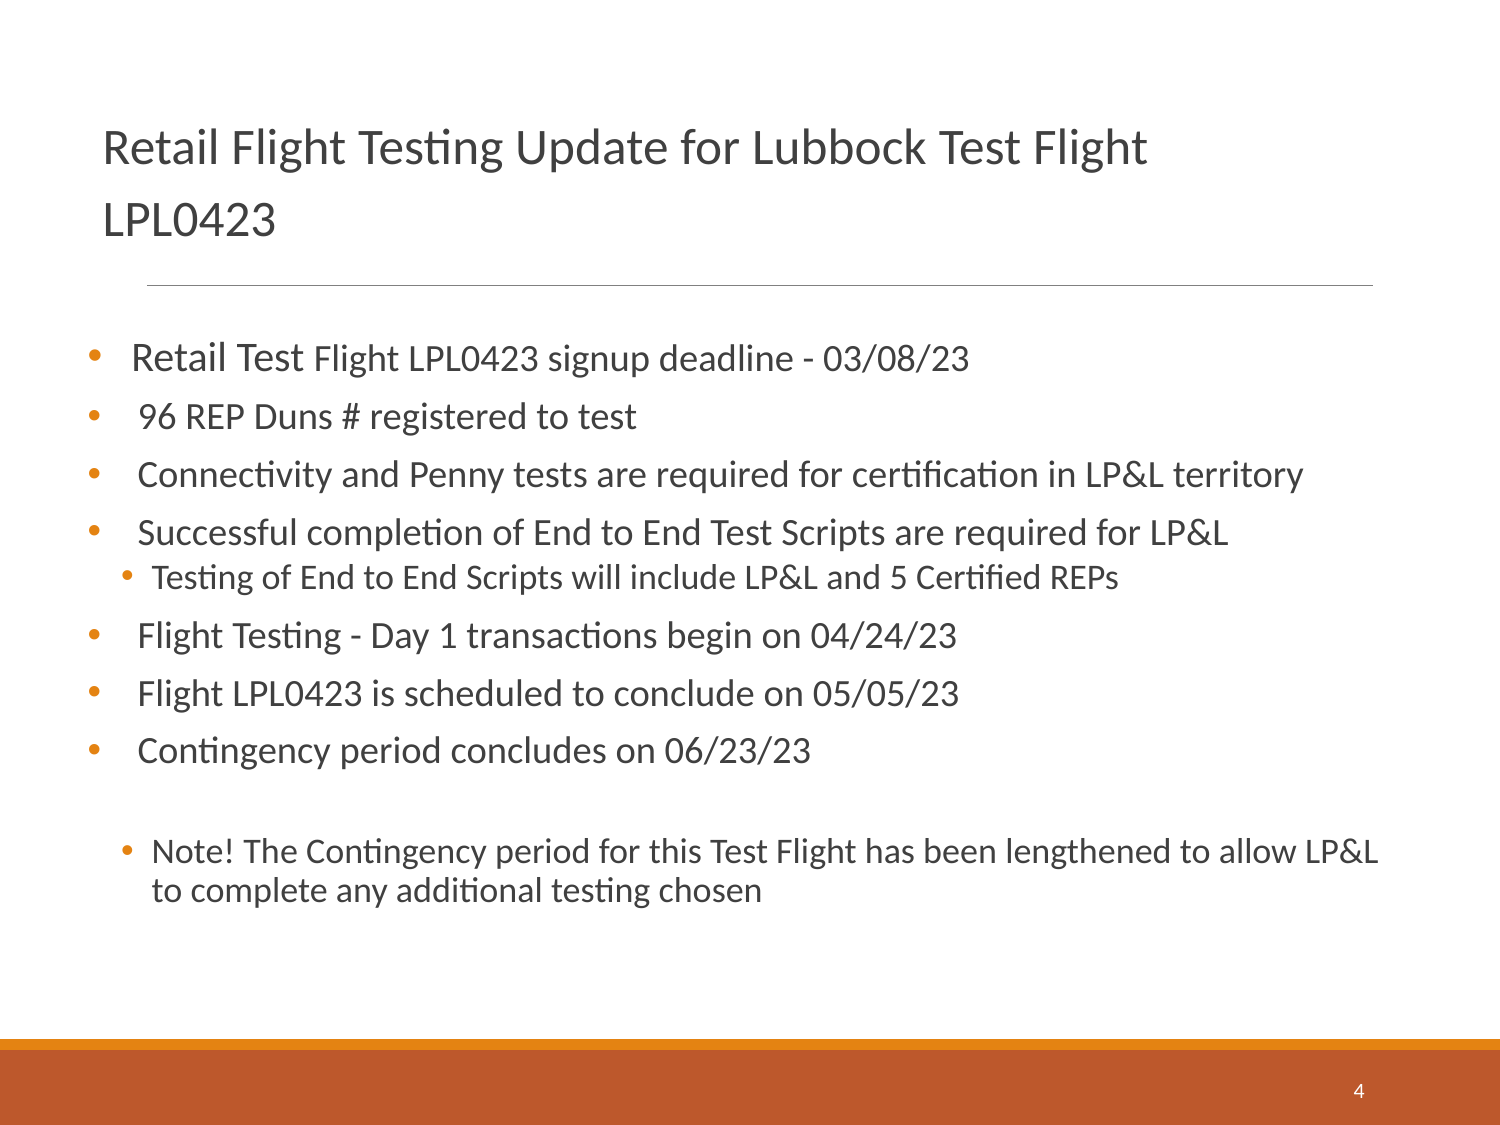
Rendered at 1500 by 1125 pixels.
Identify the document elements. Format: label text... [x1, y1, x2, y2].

list Retail Flight Testing Update for Lubbock Test Flight LPL0423 Retail Test Flight LPL0423 signup deadline - 03/08/23 96 REP Duns # registered to test Connectivity and Penny tests are required for certification in LP&L territory Successful completion of End to End Test Scripts are required for LP&L Testing of End to End Scripts will include LP&L and 5 Certified REPs Flight Testing - Day 1 transactions begin on 04/24/23 Flight LPL0423 is scheduled to conclude on 05/05/23 Contingency period concludes on 06/23/23 Note! The Contingency period for this Test Flight has been lengthened to allow LP&L to complete any additional testing chosen [87, 112, 1413, 925]
slide_number 4 [1218, 1059, 1380, 1120]
